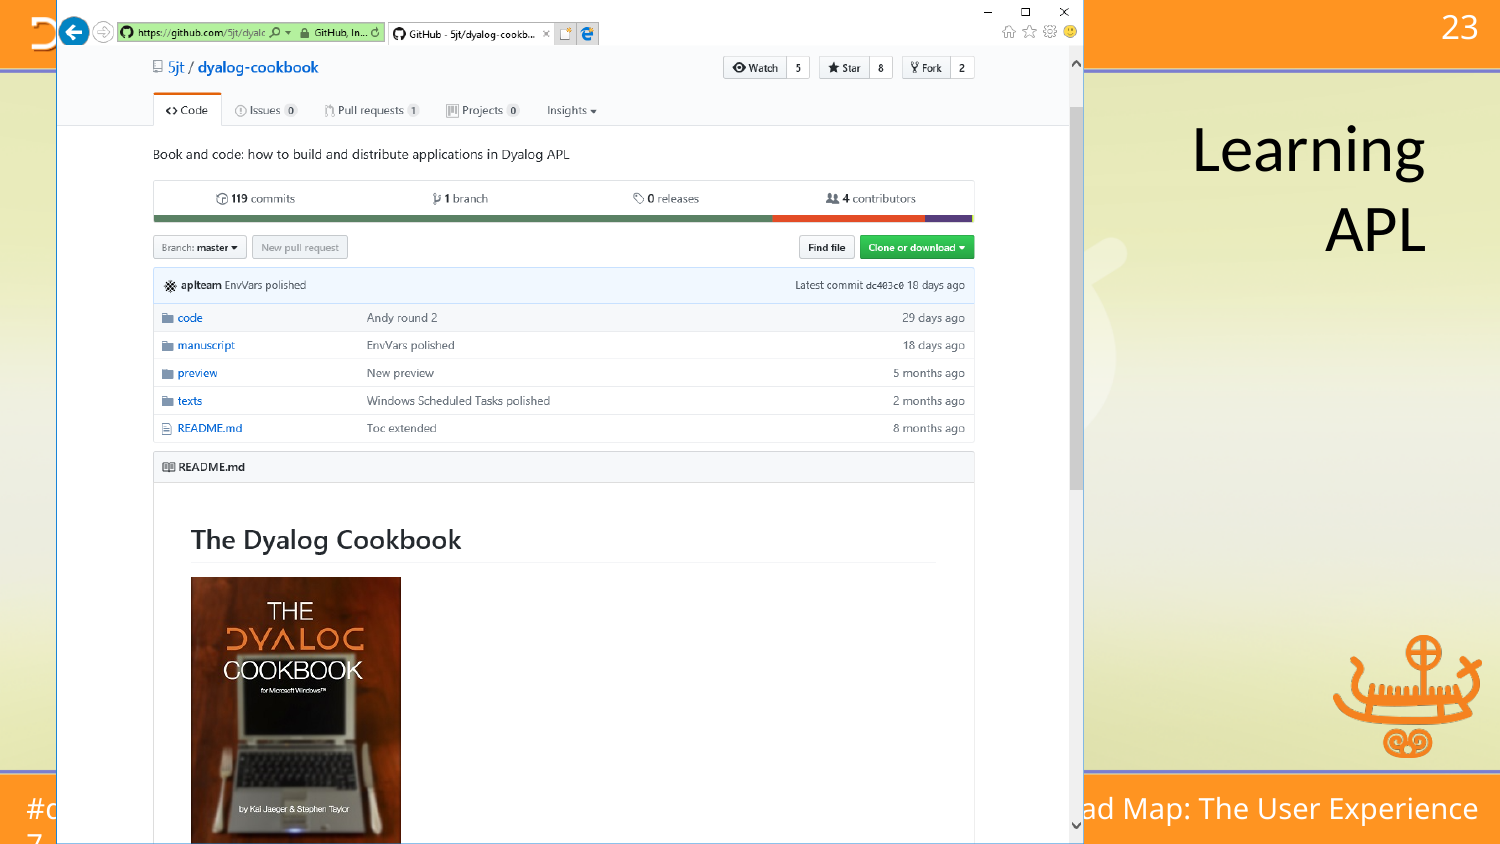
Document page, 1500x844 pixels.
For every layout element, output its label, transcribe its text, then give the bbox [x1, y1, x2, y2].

text_box Learning APL [1177, 96, 1441, 272]
picture [0, 0, 1500, 844]
